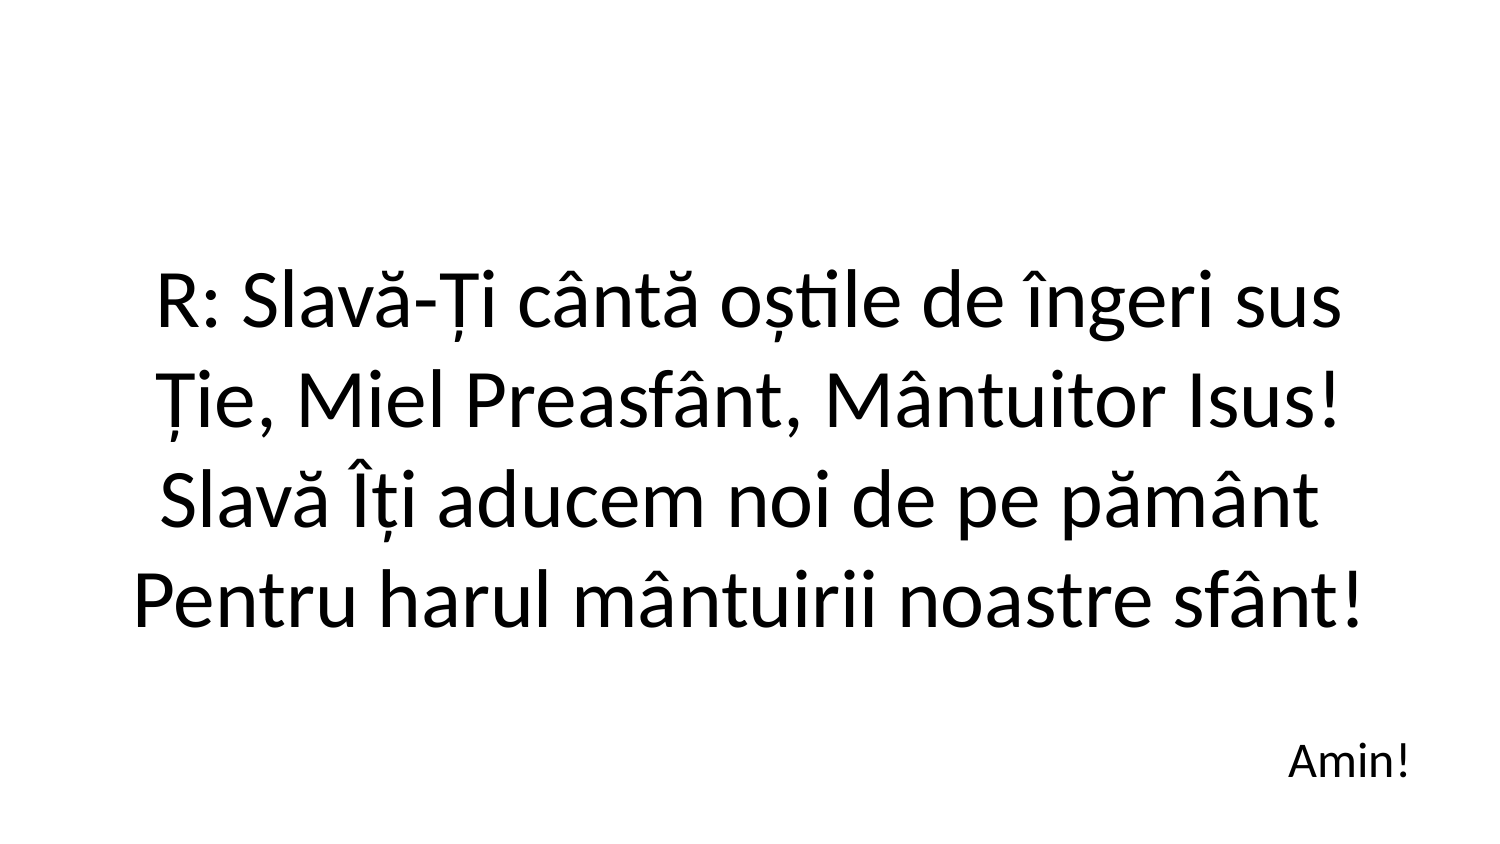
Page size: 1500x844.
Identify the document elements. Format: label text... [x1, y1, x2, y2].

text_box Amin! [1273, 674, 1427, 795]
text_box R: Slavă-Ți cântă oștile de îngeri sus Ție, Miel Preasfânt, Mântuitor Isus! Slavă Îți aducem noi de pe pământ Pentru harul mântuirii noastre sfânt! [117, 192, 1383, 652]
